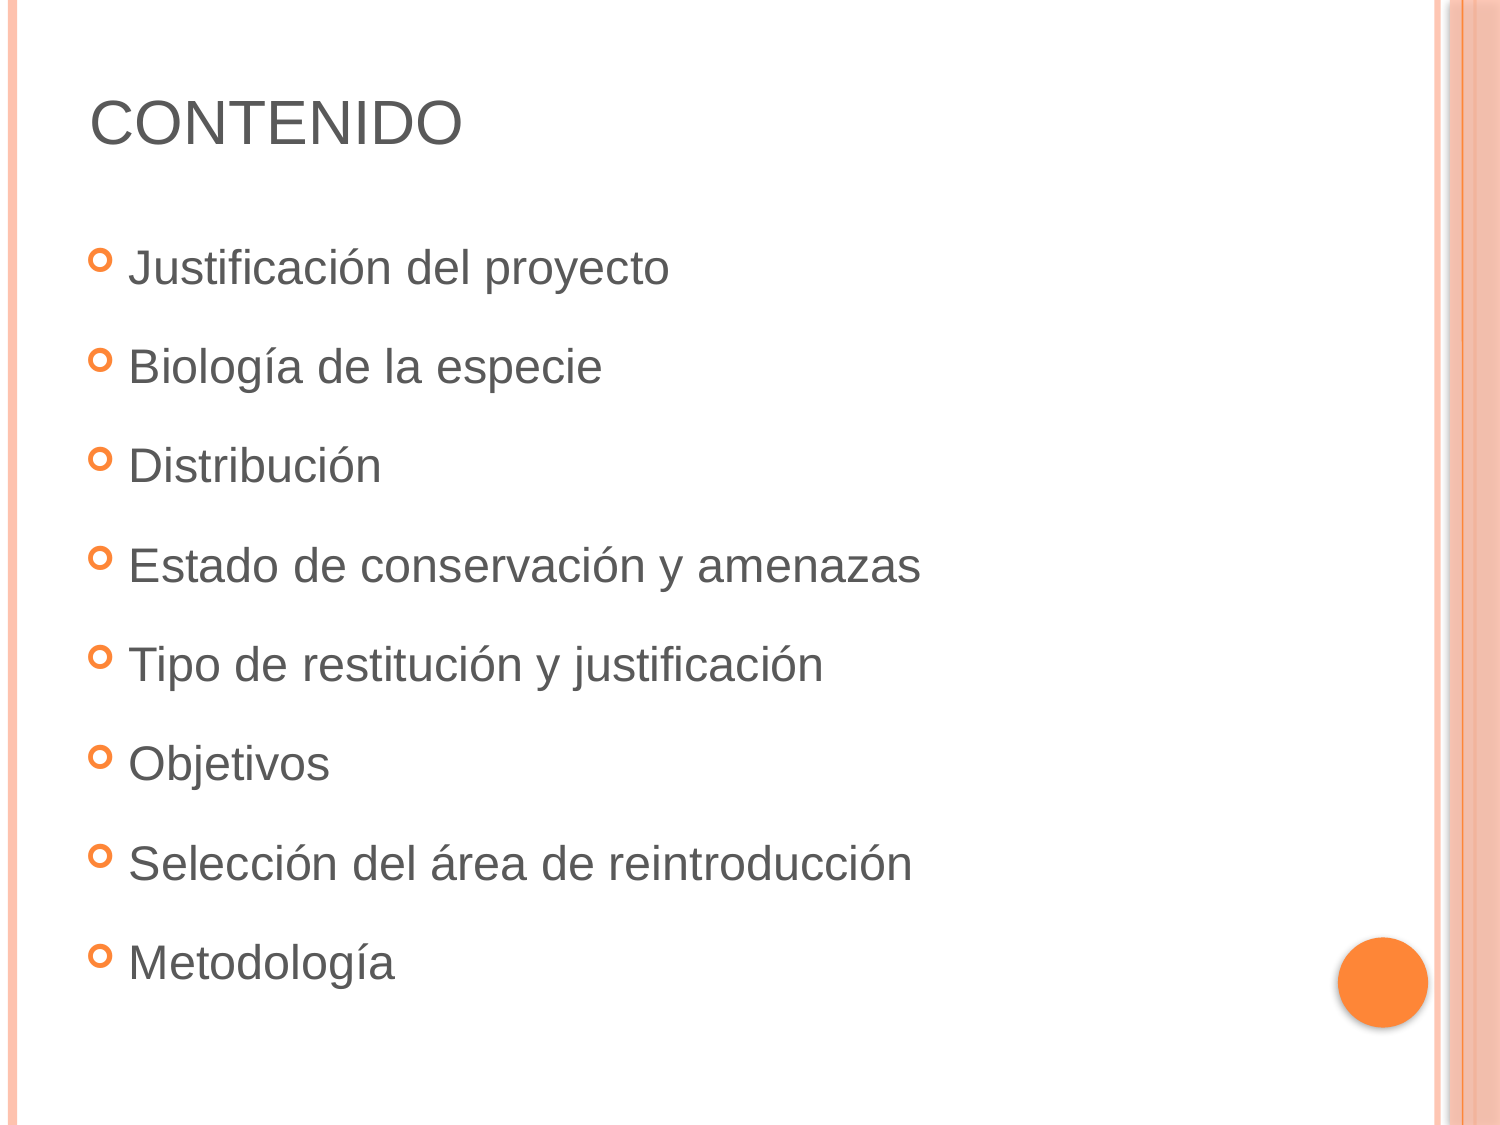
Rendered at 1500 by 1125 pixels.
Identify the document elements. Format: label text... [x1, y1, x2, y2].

list Justificación del proyecto Biología de la especie Distribución Estado de conservación y amenazas Tipo de restitución y justificación Objetivos Selección del área de reintroducción Metodología [70, 198, 1296, 999]
title CONTENIDO [75, 45, 1300, 164]
